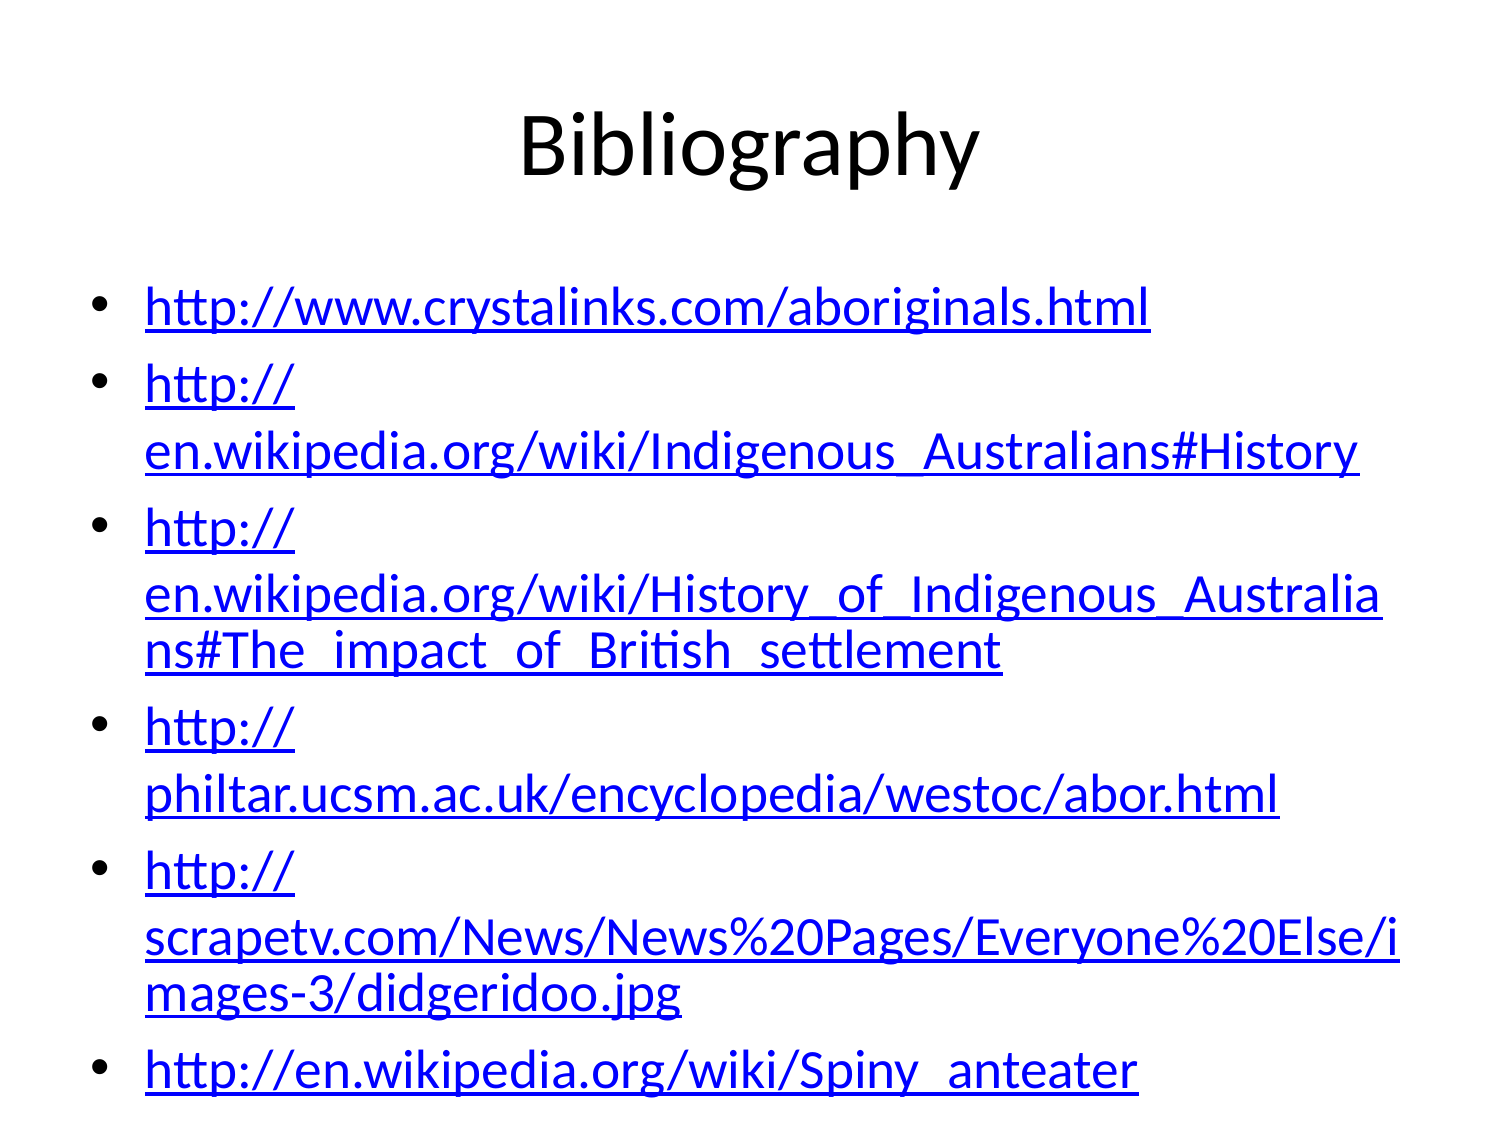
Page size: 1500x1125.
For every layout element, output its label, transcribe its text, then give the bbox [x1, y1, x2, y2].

list http://www.crystalinks.com/aboriginals.html http://en.wikipedia.org/wiki/Indigenous_Australians#History http://en.wikipedia.org/wiki/History_of_Indigenous_Australians#The_impact_of_British_settlement http://philtar.ucsm.ac.uk/encyclopedia/westoc/abor.html http://scrapetv.com/News/News%20Pages/Everyone%20Else/images-3/didgeridoo.jpg http://en.wikipedia.org/wiki/Spiny_anteater [75, 262, 1425, 1005]
title Bibliography [75, 45, 1425, 233]
